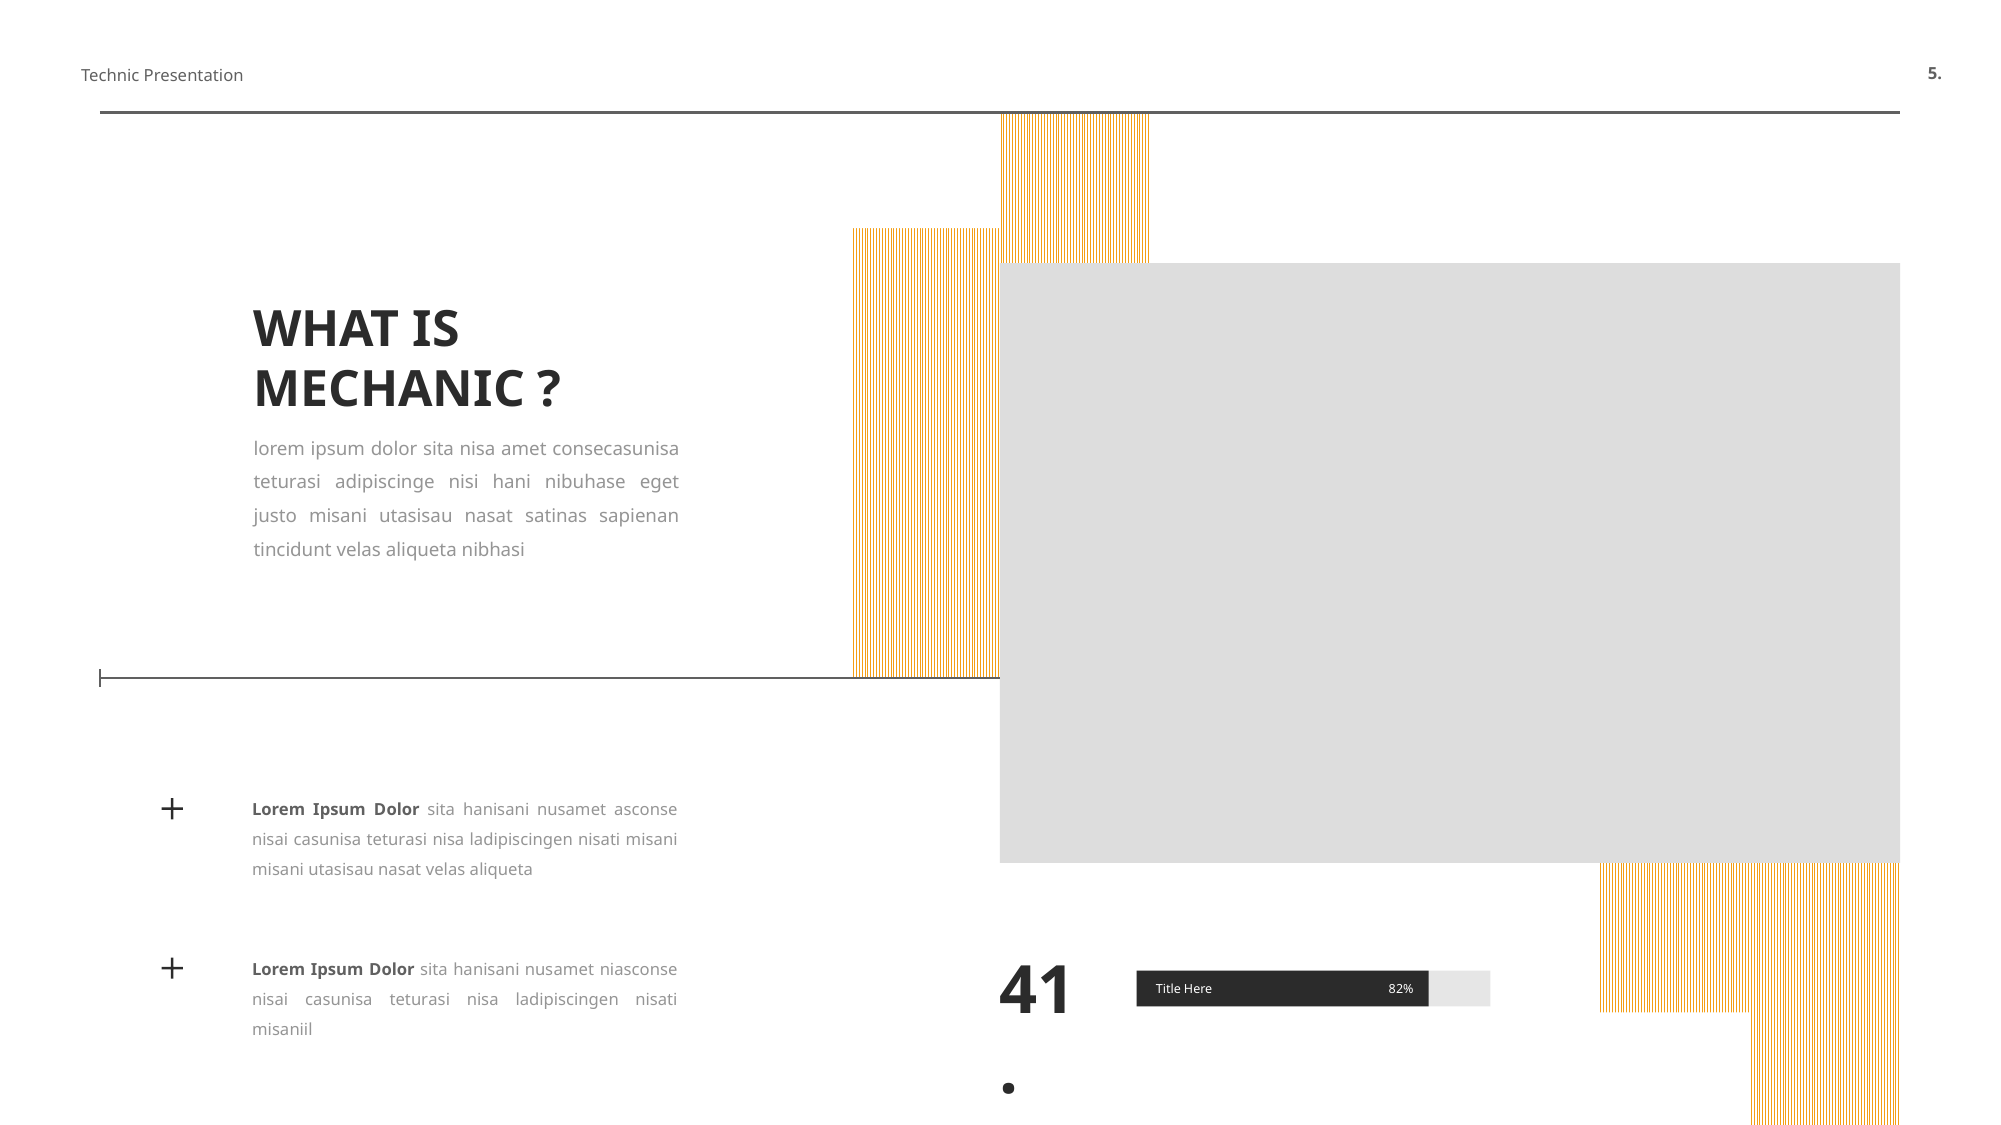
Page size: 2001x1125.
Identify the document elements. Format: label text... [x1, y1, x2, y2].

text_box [99, 669, 1000, 687]
text_box 41. [984, 939, 1099, 1115]
text_box 5. [1836, 55, 1958, 94]
picture [999, 263, 1901, 863]
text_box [161, 781, 693, 885]
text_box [161, 941, 693, 1014]
text_box lorem ipsum dolor sita nisa amet consecasunisa teturasi adipiscinge nisi hani nibuhase eget justo misani utasisau nasat satinas sapienan tincidunt velas aliqueta nibhasi [238, 417, 694, 568]
text_box WHAT IS MECHANIC ? [238, 288, 732, 424]
text_box Technic Presentation [66, 57, 259, 92]
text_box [1136, 970, 1491, 1007]
